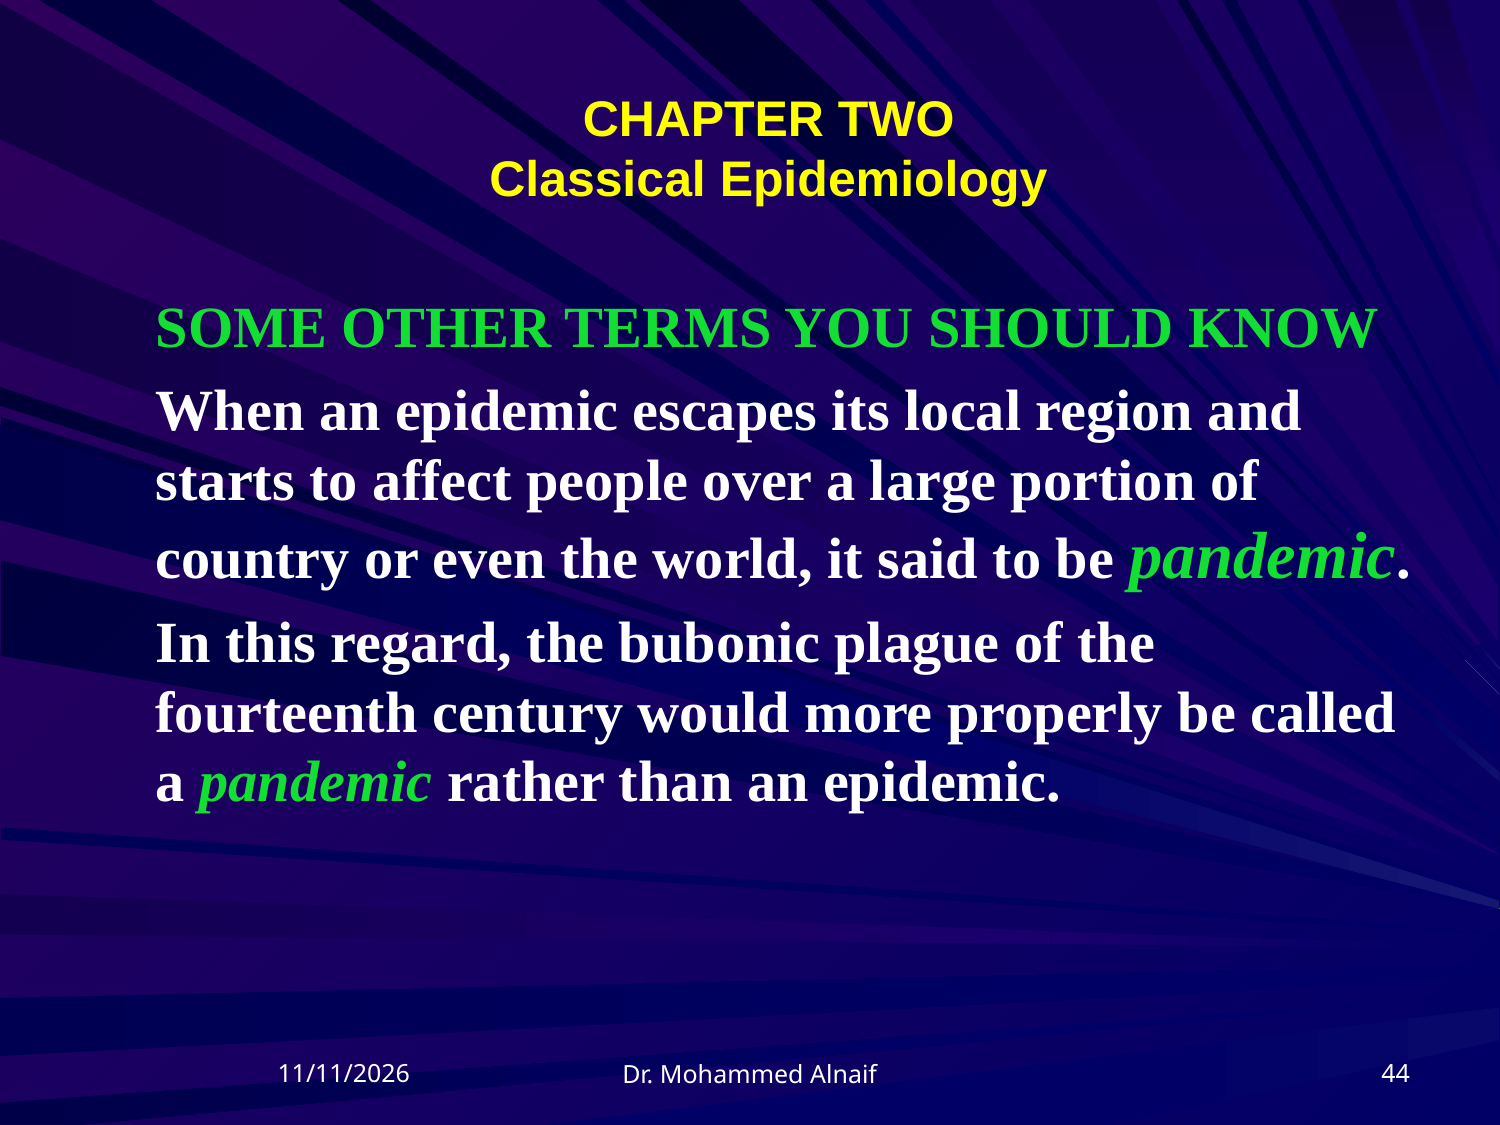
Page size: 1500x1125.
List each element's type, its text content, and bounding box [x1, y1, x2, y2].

subtitle SOME OTHER TERMS YOU SHOULD KNOW When an epidemic escapes its local region and starts to affect people over a large portion of country or even the world, it said to be pandemic. In this regard, the bubonic plague of the fourteenth century would more properly be called a pandemic rather than an epidemic. [140, 280, 1430, 926]
slide_number 44 [1074, 1023, 1426, 1100]
footer Dr. Mohammed Alnaif [512, 1024, 988, 1101]
title CHAPTER TWO Classical Epidemiology [93, 23, 1444, 270]
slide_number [74, 1023, 426, 1100]
